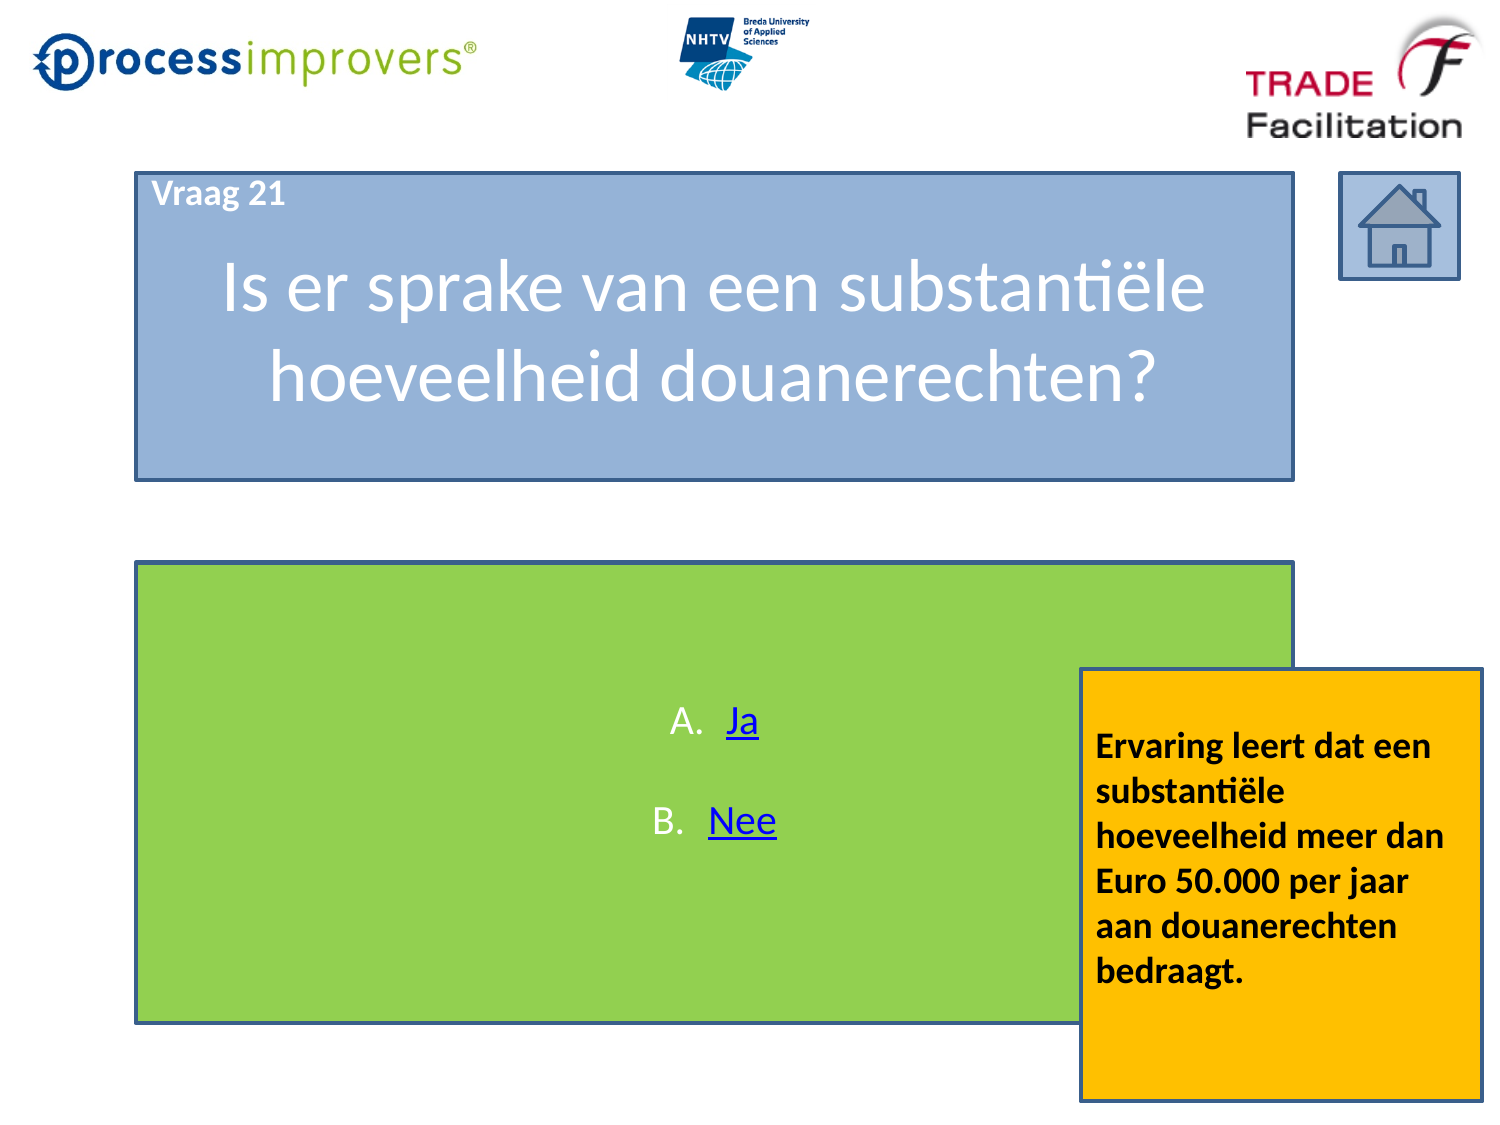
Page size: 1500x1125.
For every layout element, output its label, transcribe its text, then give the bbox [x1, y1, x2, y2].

text_box [1338, 171, 1461, 281]
slide_number 57 [1074, 1042, 1425, 1103]
text_box Is er sprake van een substantiële hoeveelheid douanerechten? [134, 171, 1295, 482]
picture [667, 4, 816, 103]
text_box Vraag 21 [136, 160, 302, 221]
picture [29, 30, 479, 93]
text_box Ja Nee [134, 560, 1295, 1025]
text_box Ervaring leert dat een substantiële hoeveelheid meer dan Euro 50.000 per jaar aan douanerechten bedraagt. [1079, 667, 1484, 1103]
picture [1246, 10, 1487, 138]
